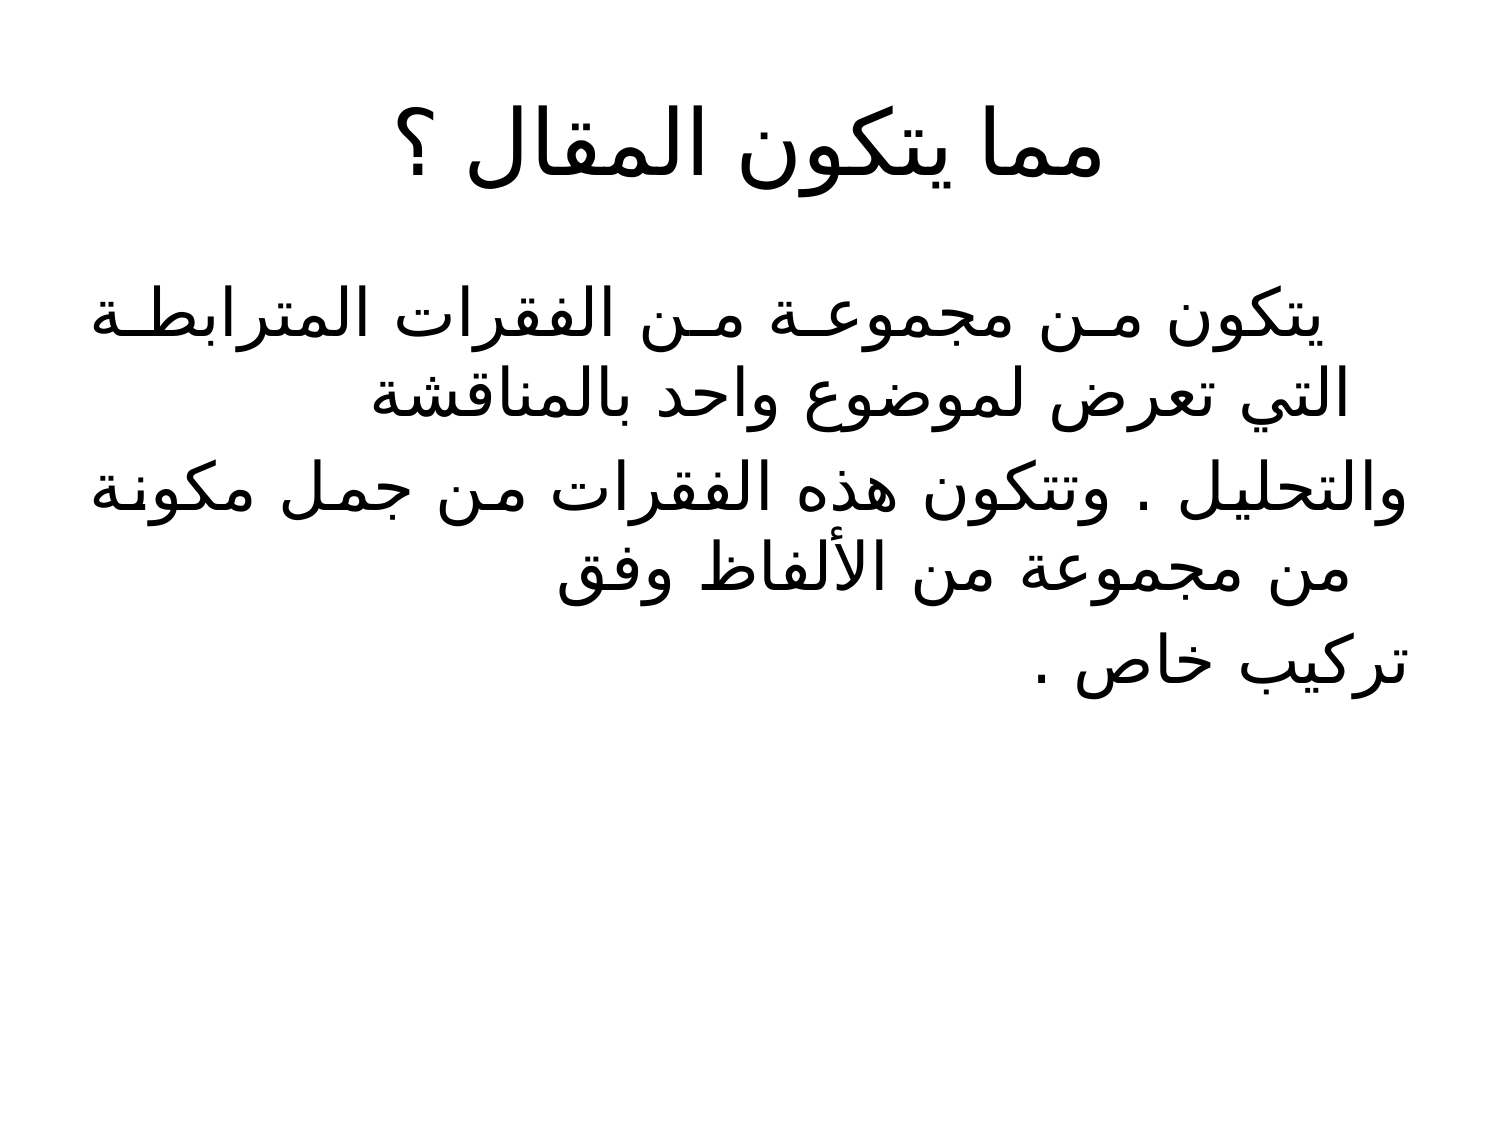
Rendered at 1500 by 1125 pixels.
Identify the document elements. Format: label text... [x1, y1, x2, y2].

list يتكون من مجموعة من الفقرات المترابطة التي تعرض لموضوع واحد بالمناقشة والتحليل . وتتكون هذه الفقرات من جمل مكونة من مجموعة من الألفاظ وفق تركيب خاص . [75, 262, 1425, 1005]
title مما يتكون المقال ؟ [75, 45, 1425, 233]
